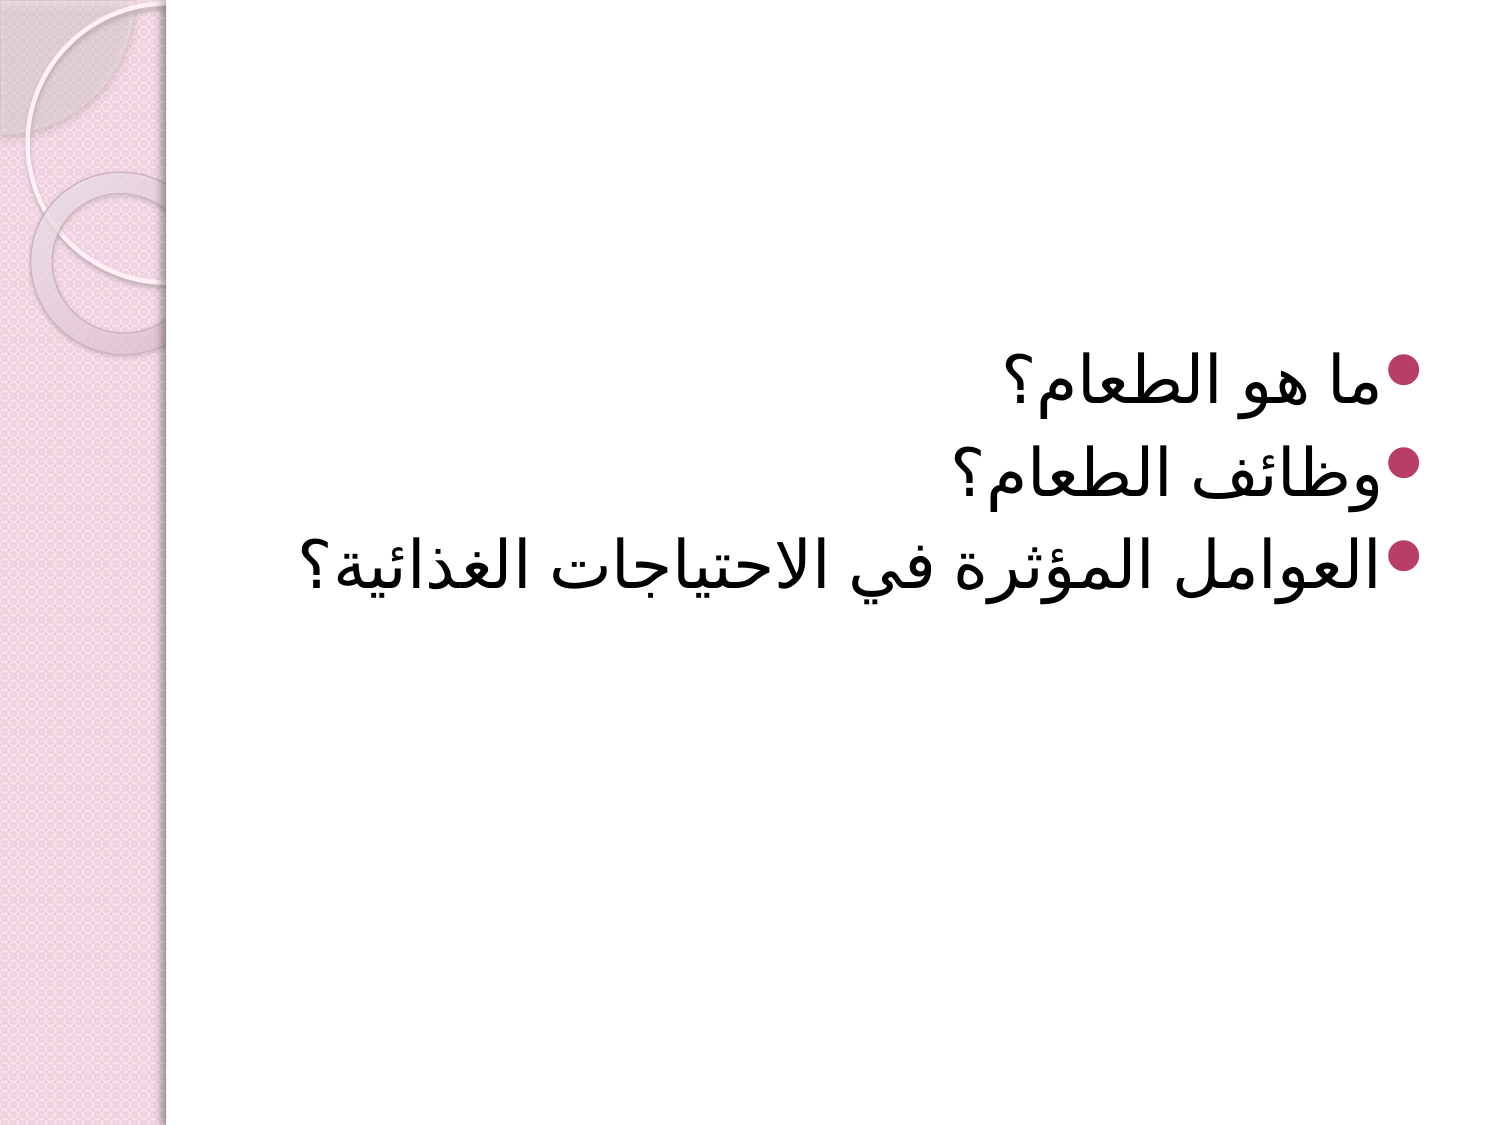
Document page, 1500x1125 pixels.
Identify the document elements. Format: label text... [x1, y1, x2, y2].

list ما هو الطعام؟ وظائف الطعام؟ العوامل المؤثرة في الاحتياجات الغذائية؟ [235, 237, 1466, 1025]
